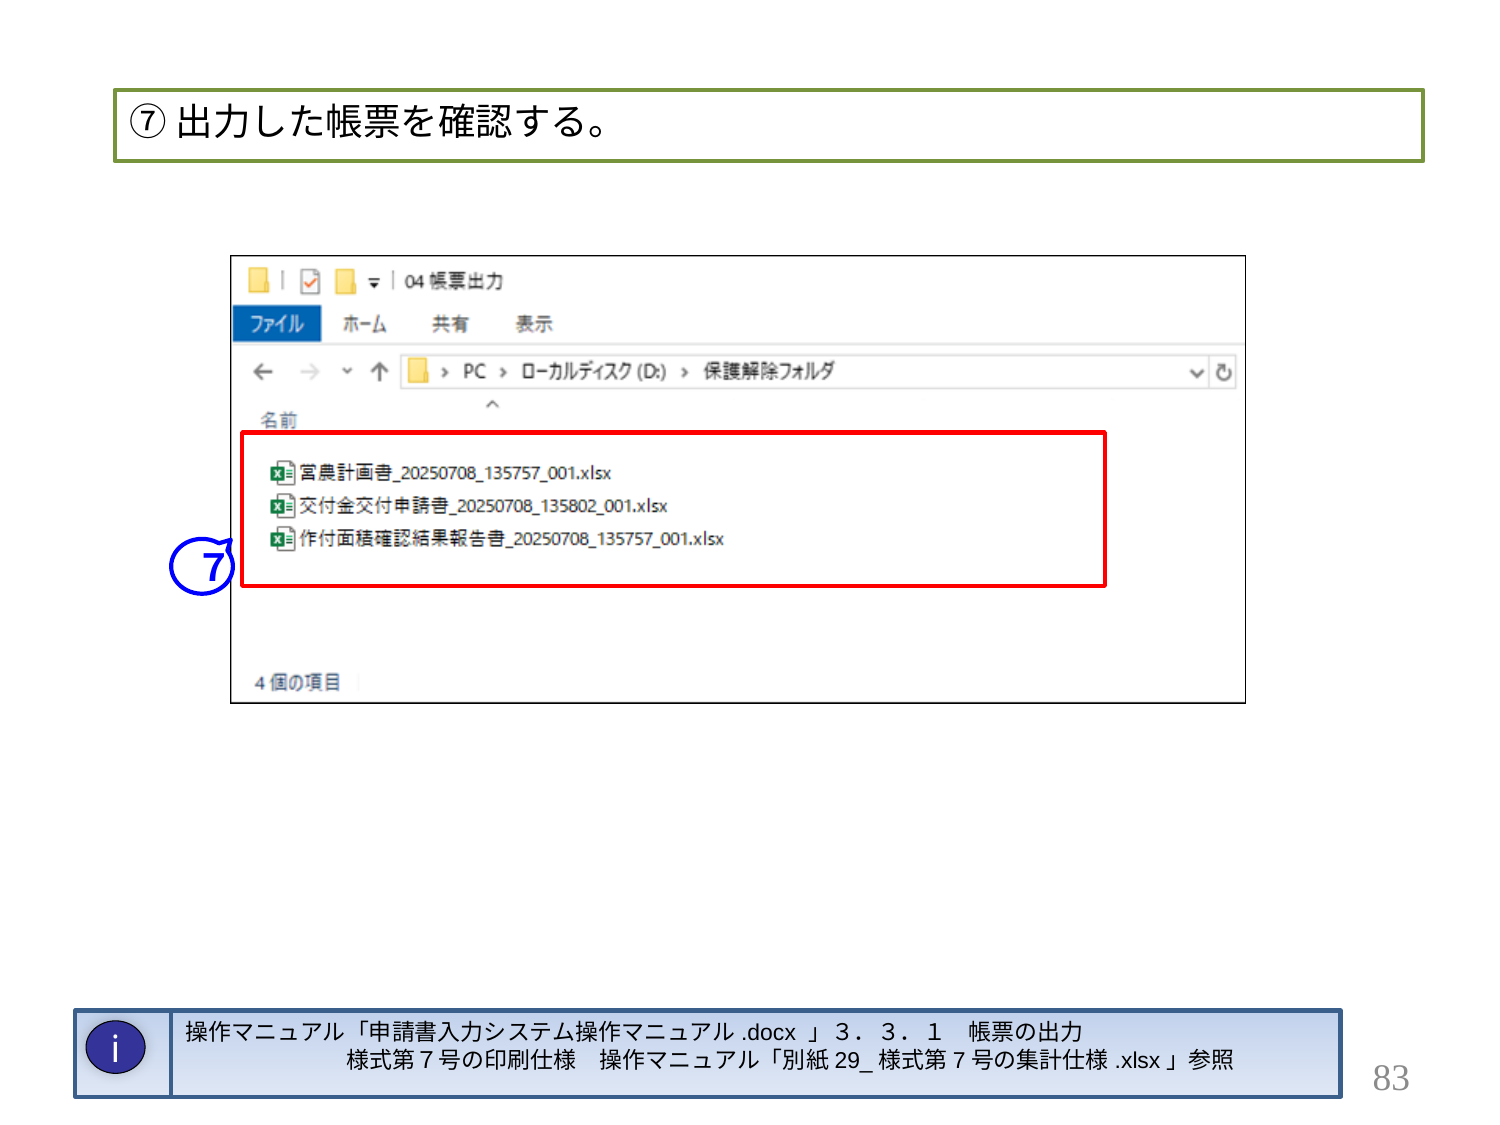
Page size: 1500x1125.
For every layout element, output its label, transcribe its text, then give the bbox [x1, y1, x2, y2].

slide_number 82 [1074, 1045, 1425, 1106]
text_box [74, 1010, 1341, 1097]
text_box ⑦出力した帳票を確認する。 [113, 88, 1425, 163]
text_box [170, 255, 1247, 704]
